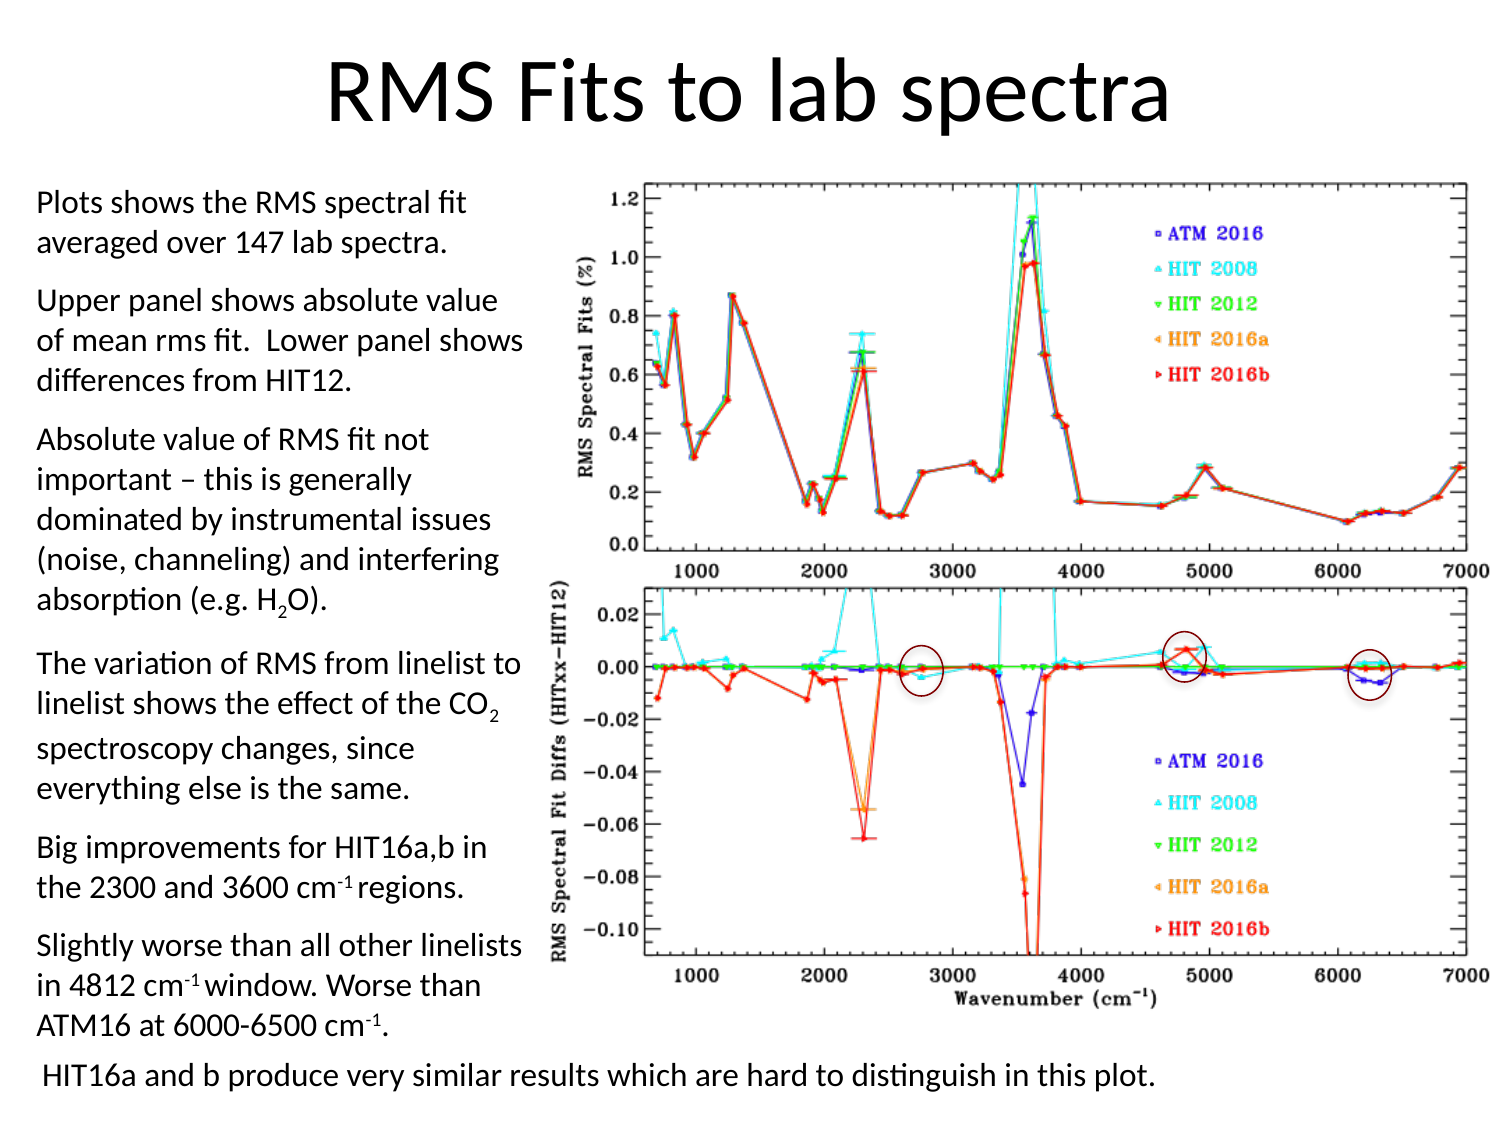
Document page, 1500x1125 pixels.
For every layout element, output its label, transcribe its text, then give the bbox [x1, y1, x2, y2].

text_box HIT16a and b produce very similar results which are hard to distinguish in this plot. [27, 1045, 1181, 1125]
title RMS Fits to lab spectra [112, 1, 1388, 169]
text_box Plots shows the RMS spectral fit averaged over 147 lab spectra. Upper panel shows absolute value of mean rms fit. Lower panel shows differences from HIT12. Absolute value of RMS fit not important – this is generally dominated by instrumental issues (noise, channeling) and interfering absorption (e.g. H2O). The variation of RMS from linelist to linelist shows the effect of the CO2 spectroscopy changes, since everything else is the same. Big improvements for HIT16a,b in the 2300 and 3600 cm-1 regions. Slightly worse than all other linelists in 4812 cm-1 window. Worse than ATM16 at 6000-6500 cm-1. [21, 172, 540, 1051]
picture [541, 174, 1491, 1018]
